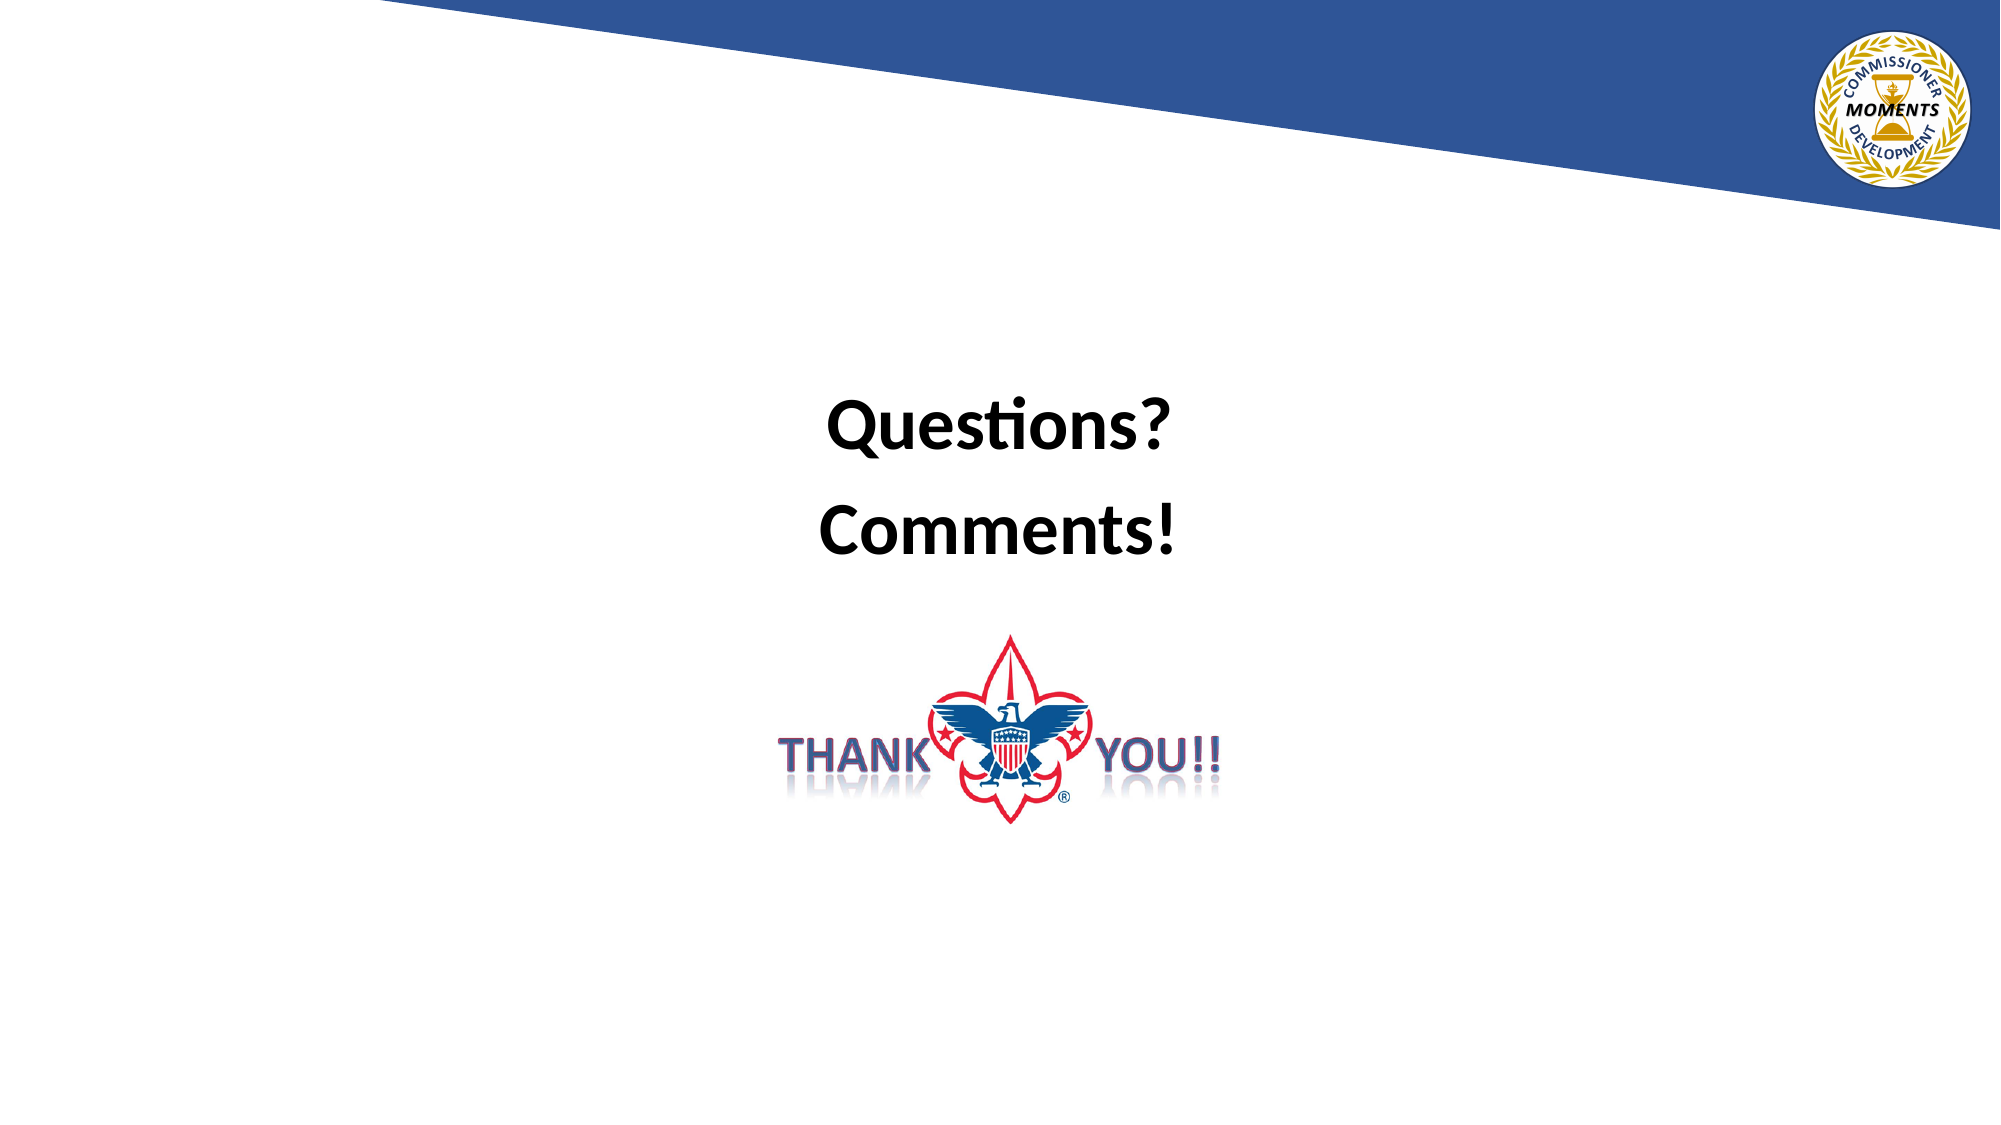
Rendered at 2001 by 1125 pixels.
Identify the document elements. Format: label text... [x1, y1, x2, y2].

picture [1813, 30, 1972, 189]
picture [744, 628, 1256, 842]
text_box Questions? Comments! [730, 368, 1270, 575]
